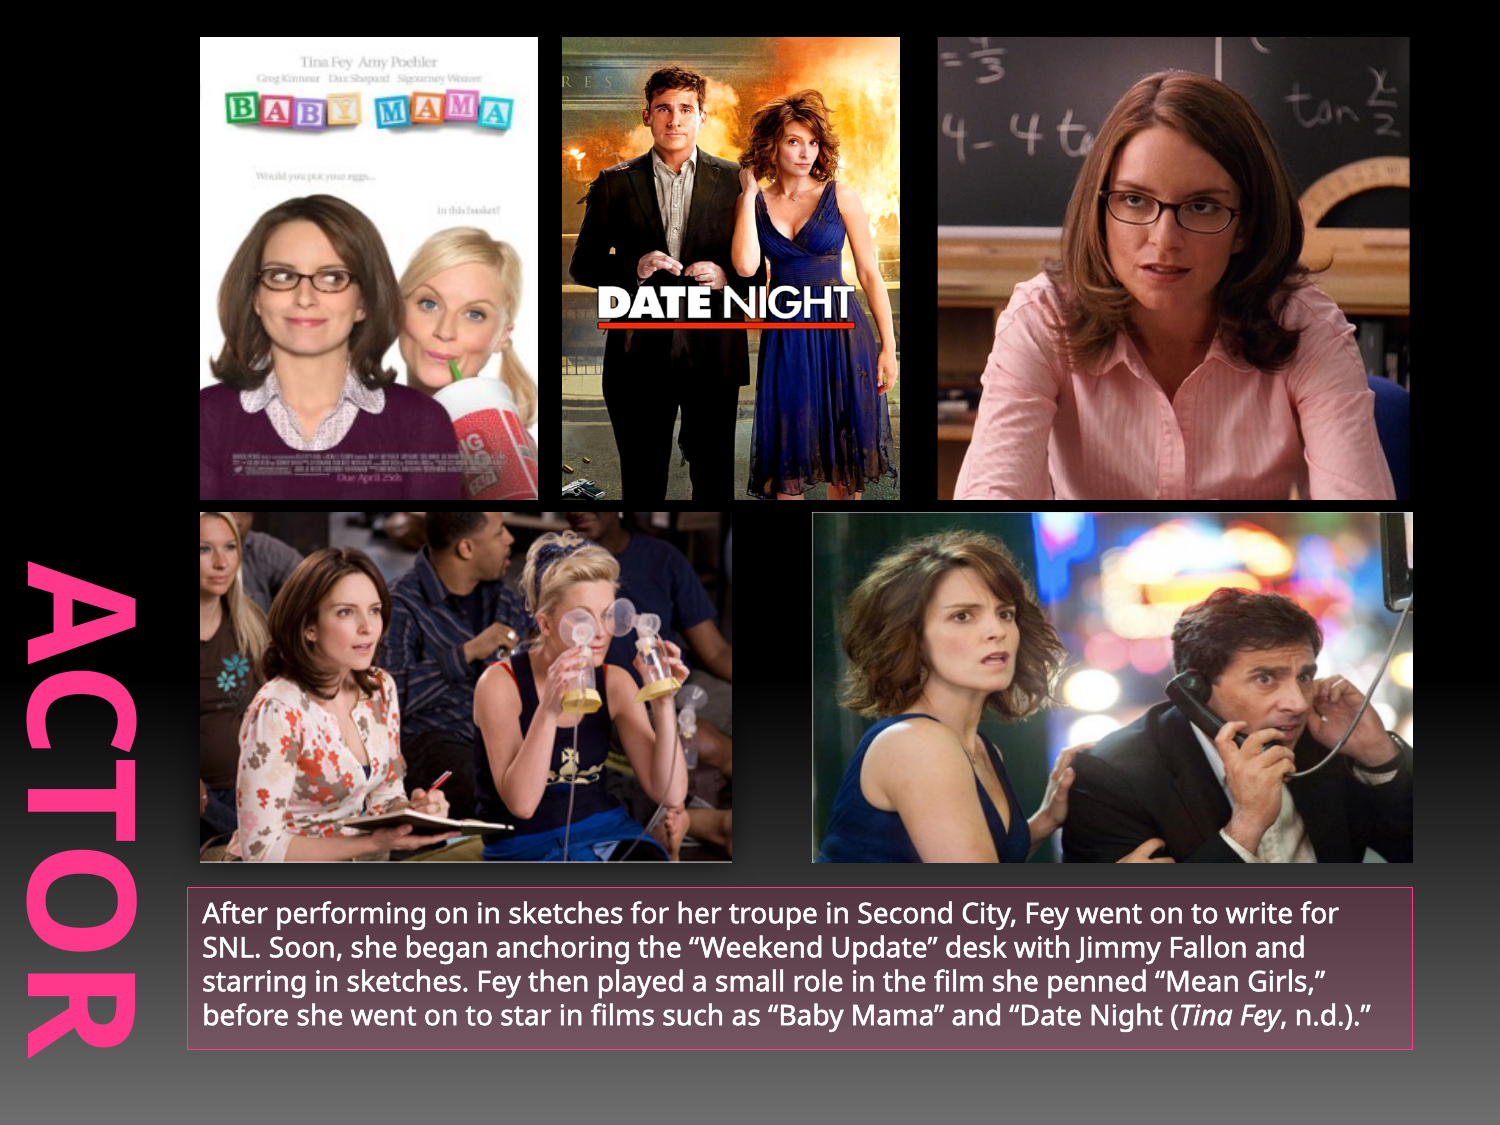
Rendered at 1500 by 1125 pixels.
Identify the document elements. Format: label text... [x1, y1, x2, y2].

list After performing on in sketches for her troupe in Second City, Fey went on to write for SNL. Soon, she began anchoring the “Weekend Update” desk with Jimmy Fallon and starring in sketches. Fey then played a small role in the film she penned “Mean Girls,” before she went on to star in films such as “Baby Mama” and “Date Night (Tina Fey, n.d.).” [187, 887, 1413, 1050]
picture [199, 512, 732, 863]
picture [812, 512, 1413, 864]
picture [562, 37, 901, 501]
title ACTOR [36, 24, 186, 1075]
picture [937, 37, 1410, 501]
picture [199, 37, 538, 501]
